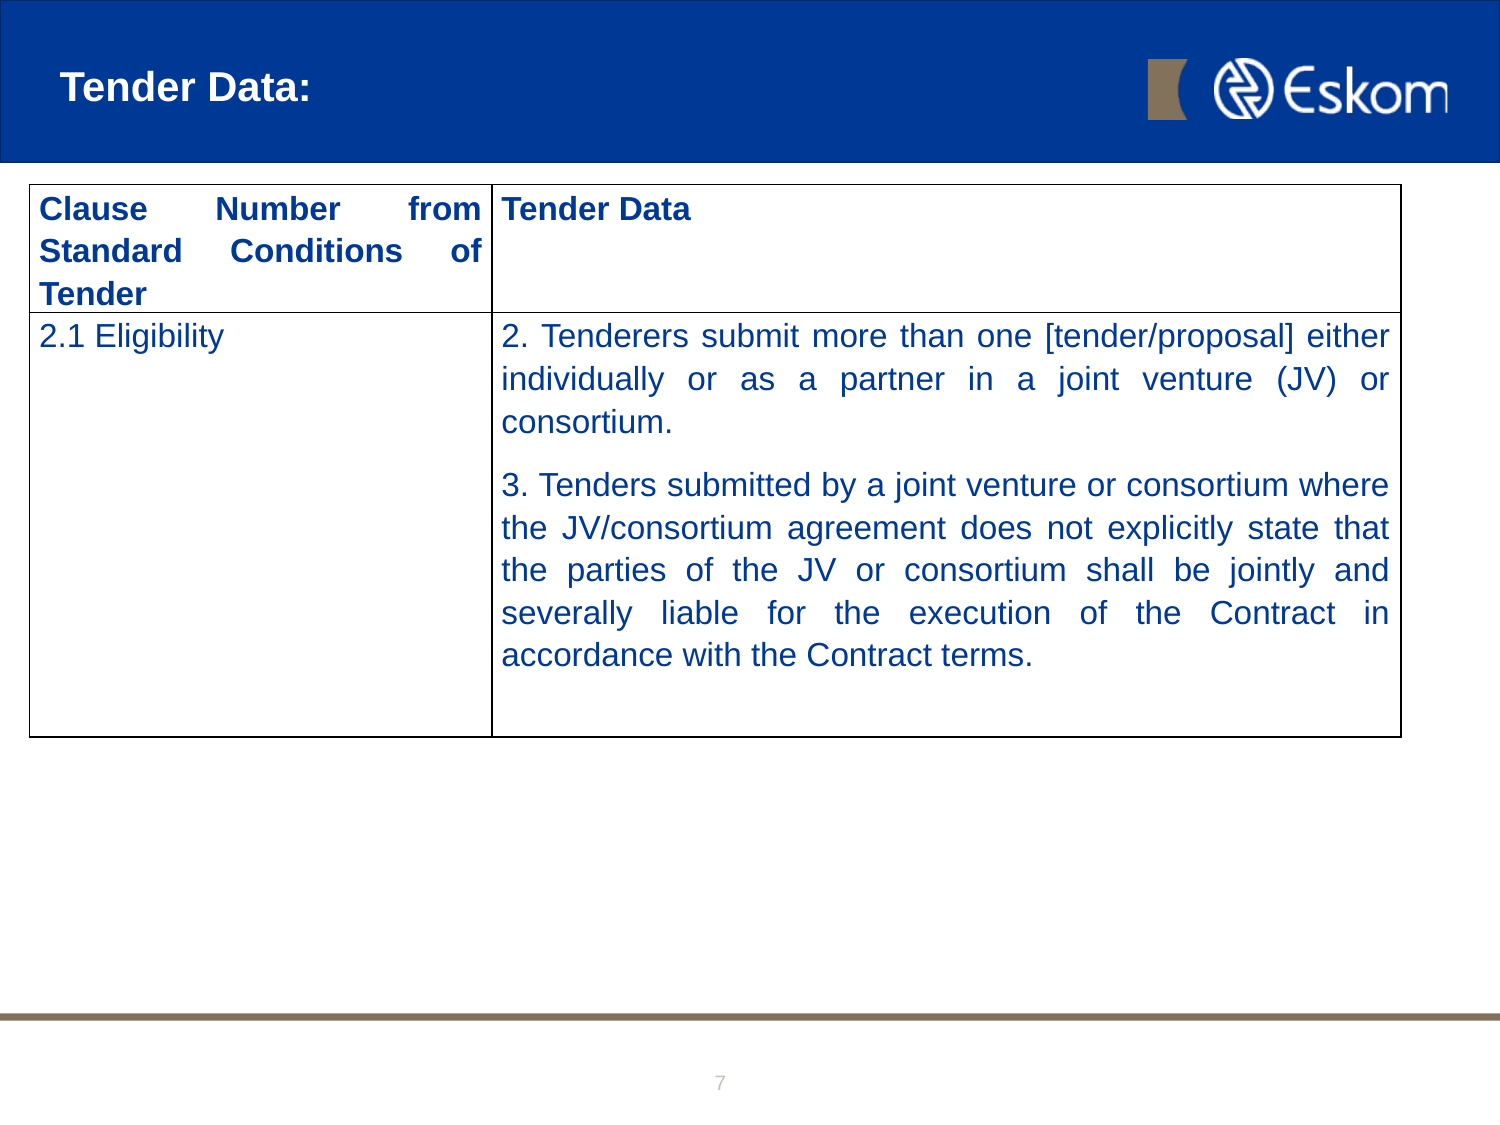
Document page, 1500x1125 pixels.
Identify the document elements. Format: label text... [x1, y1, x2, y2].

title Tender Data: [44, 33, 1121, 143]
table_header Tender Data [493, 185, 1400, 312]
table_cell 2. Tenderers submit more than one [tender/proposal] either individually or as a partner in a joint venture (JV) or consortium. 3. Tenders submitted by a joint venture or consortium where the JV/consortium agreement does not explicitly state that the parties of the JV or consortium shall be jointly and severally liable for the execution of the Contract in accordance with the Contract terms. [493, 313, 1400, 736]
table_cell 2.1 Eligibility [30, 313, 491, 736]
table_header Clause Number from Standard Conditions of Tender [30, 185, 491, 312]
slide_number 7 [643, 1058, 798, 1103]
